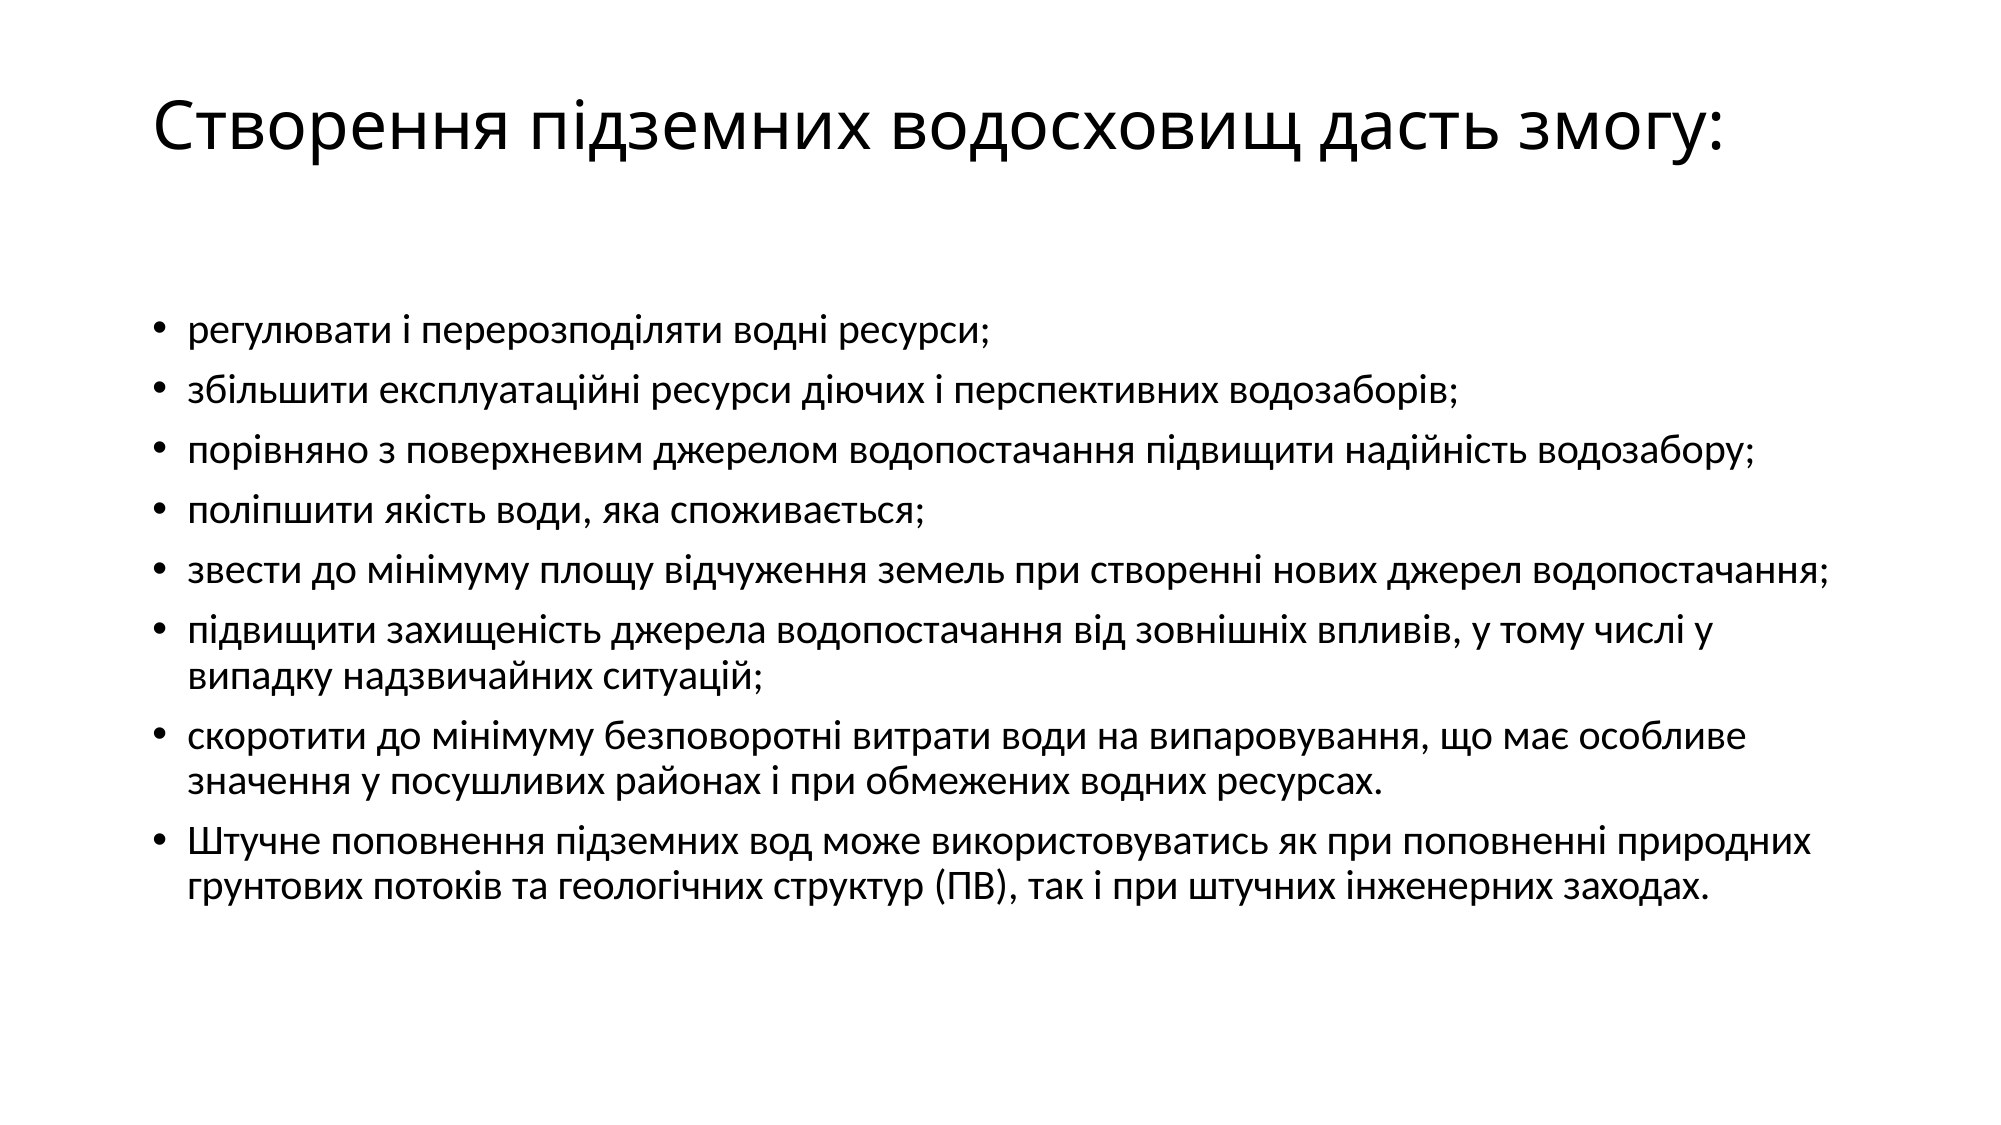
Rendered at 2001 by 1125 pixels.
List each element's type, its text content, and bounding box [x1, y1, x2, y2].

list регулювати і перерозподіляти водні ресурси; збільшити експлуатаційні ресурси діючих і перспективних водозаборів; порівняно з поверхневим джерелом водопостачання підвищити надійність водо­забору; поліпшити якість води, яка споживається; звести до мінімуму площу відчуження земель при створенні нових джерел водо­постачання; підвищити захищеність джерела водопостачання від зовнішніх впливів, у тому числі у випадку надзвичайних ситуацій; скоротити до мінімуму безповоротні витрати води на випаровування, що має особливе значення у посушливих районах і при обмежених водних ресурсах. Штучне поповнення підземних вод може використовуватись як при поповненні при­родних грунтових потоків та геологічних структур (ПВ), так і при штучних інже­нер­них заходах. [137, 299, 1863, 1014]
title Створення підземних водосховищ дасть змогу: [137, 59, 1863, 278]
